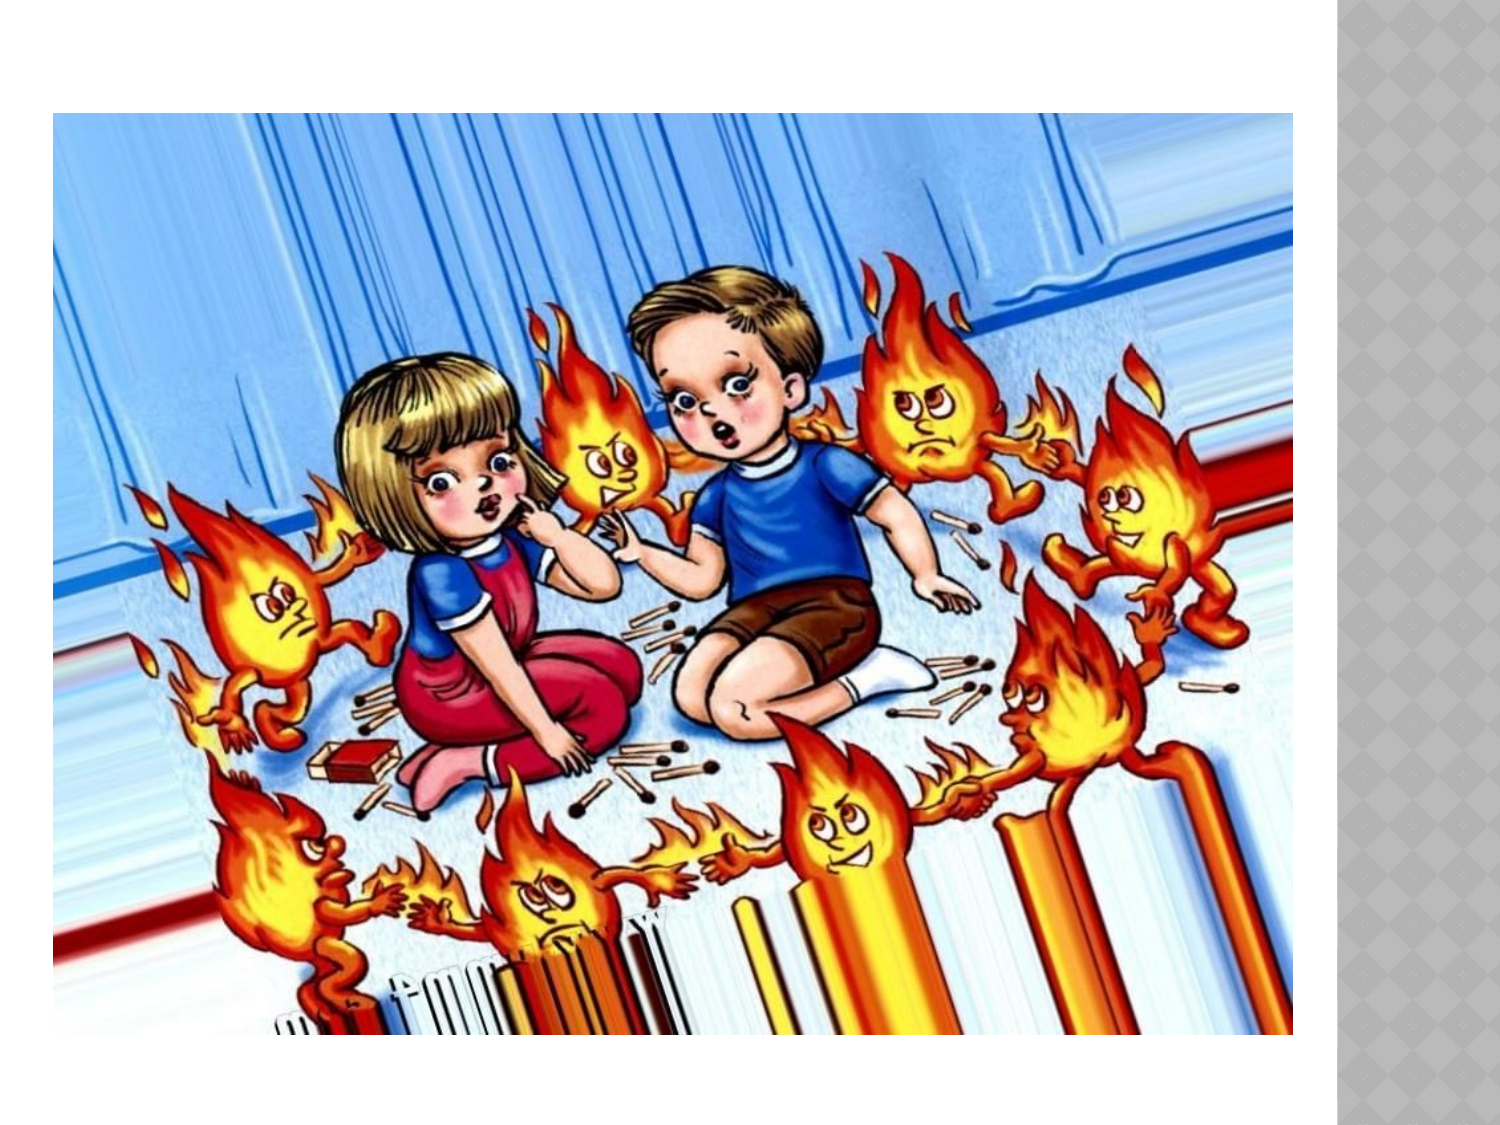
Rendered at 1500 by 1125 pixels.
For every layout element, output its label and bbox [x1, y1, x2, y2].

picture [52, 113, 1293, 1036]
